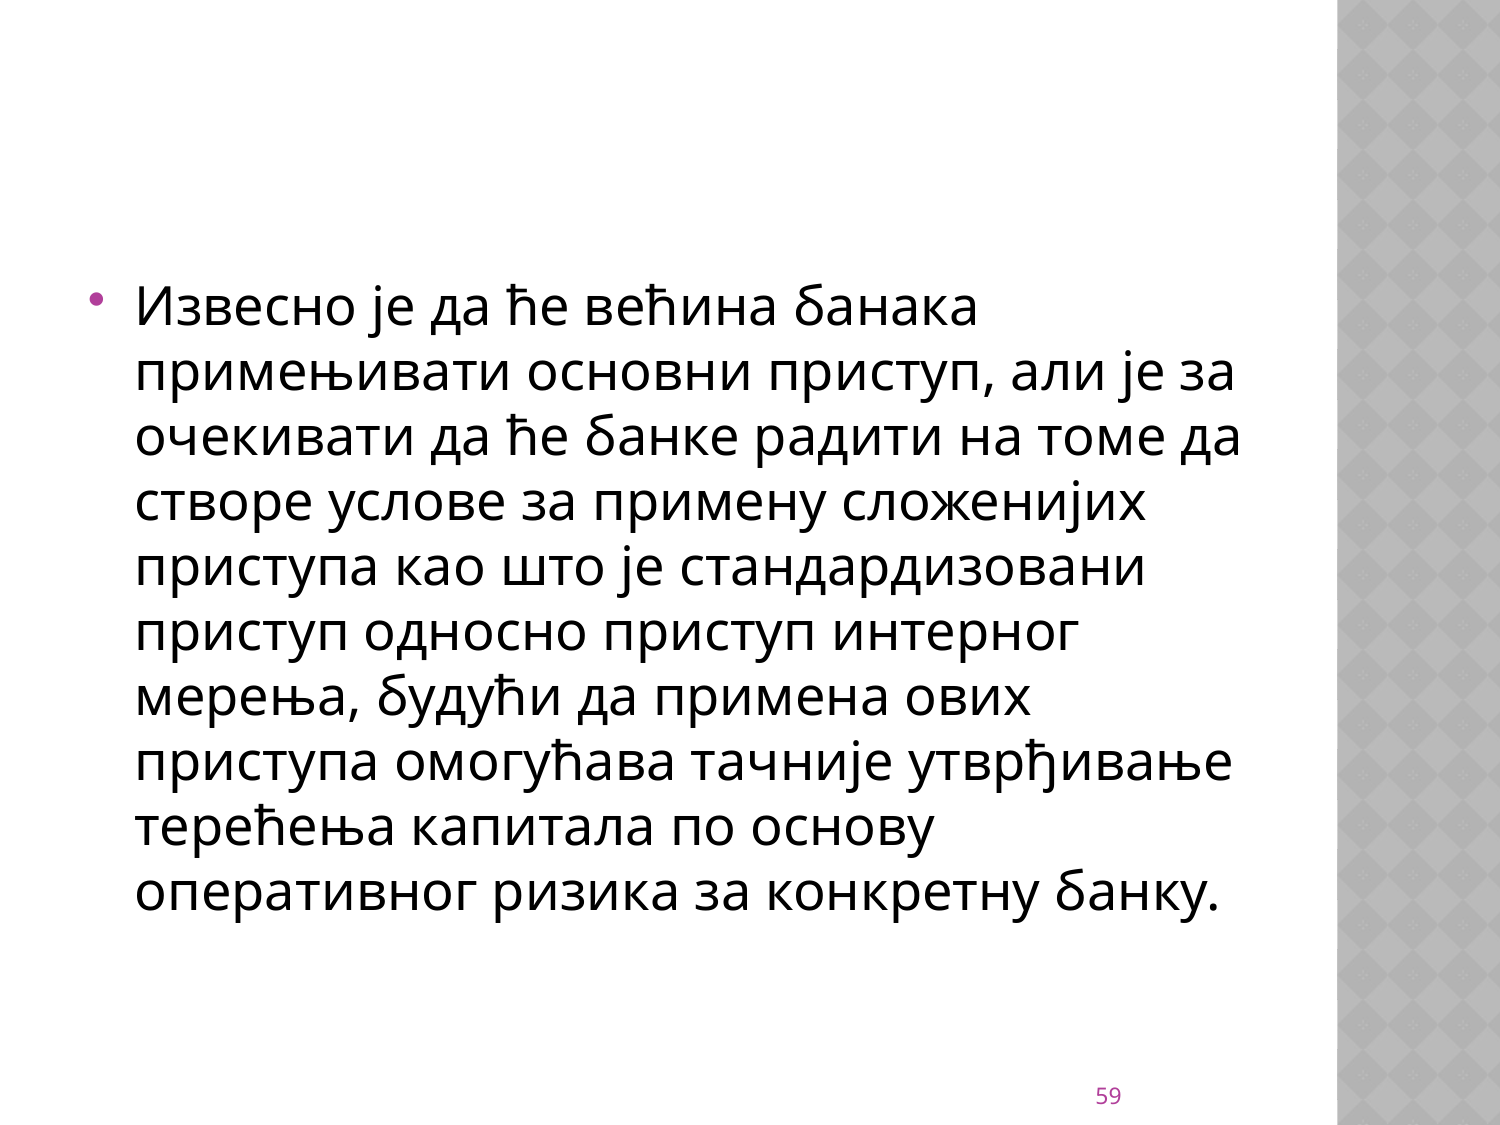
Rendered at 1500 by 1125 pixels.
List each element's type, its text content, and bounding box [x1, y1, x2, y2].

list Извесно је да ће већина банака примењивати основни приступ, али је за очекивати да ће банке радити на томе да створе услове за примену сложенијих приступа као што је стандардизовани приступ односно приступ интерног мерења, будући да примена ових приступа омогућава тачније утврђивање терећења капитала по основу оперативног ризика за конкретну банку. [75, 264, 1263, 1059]
slide_number 59 [1025, 1075, 1122, 1113]
